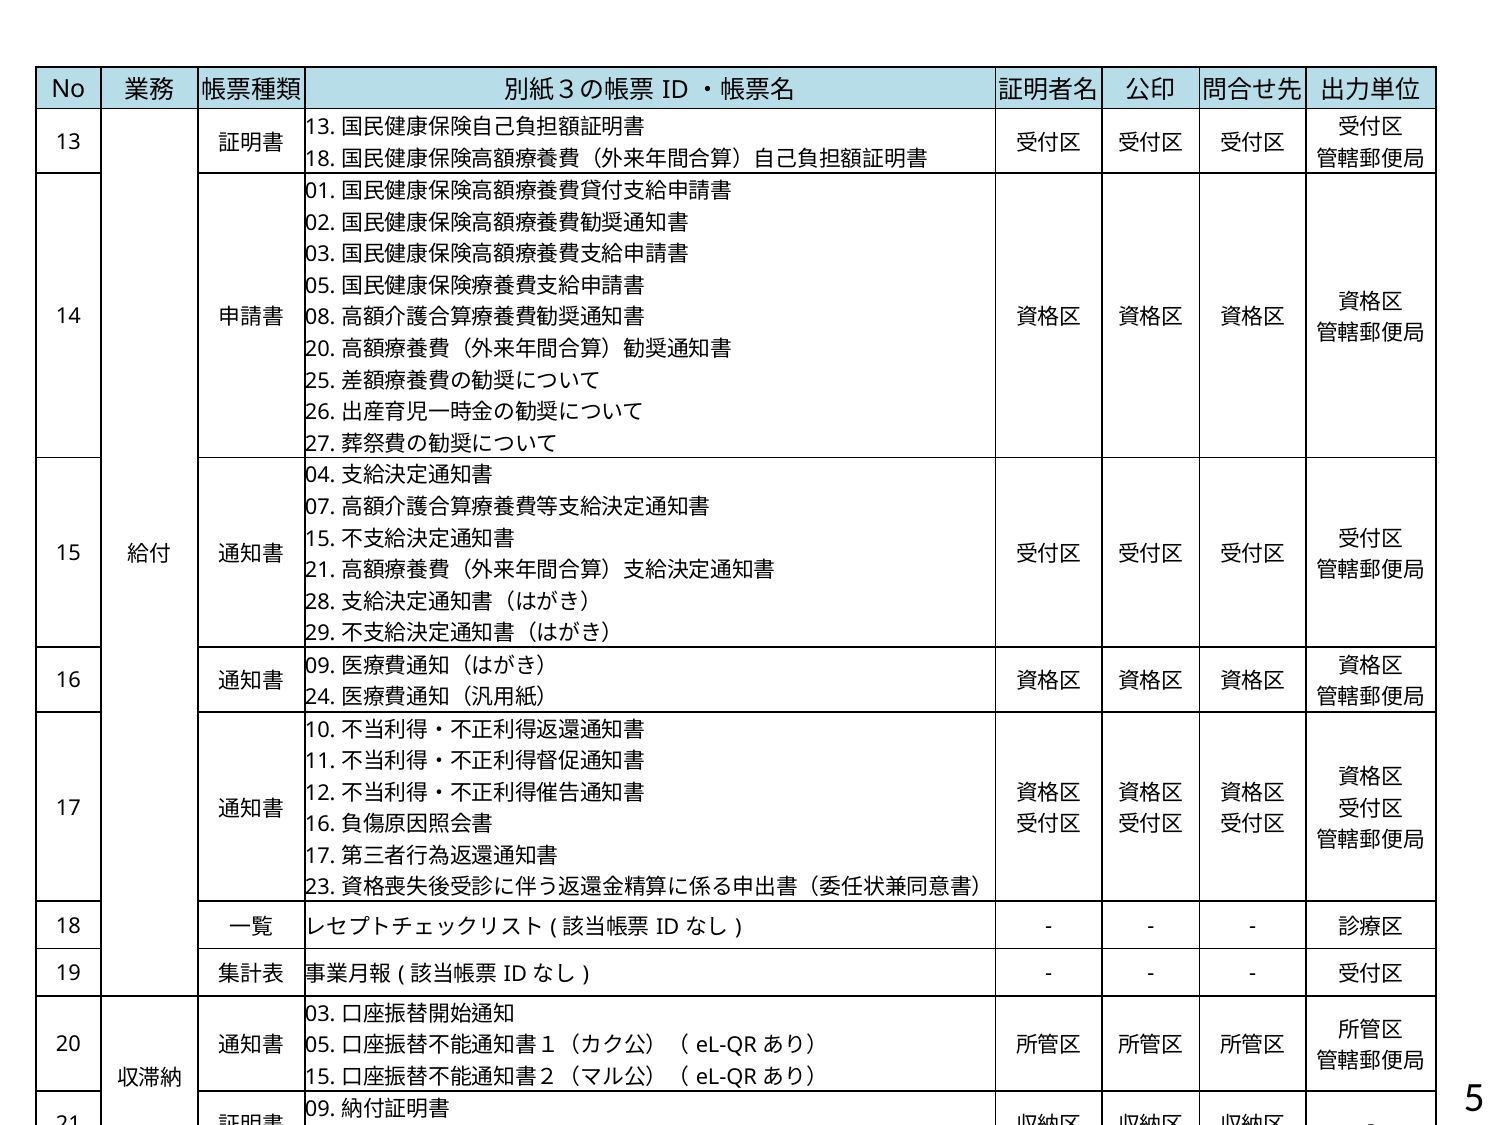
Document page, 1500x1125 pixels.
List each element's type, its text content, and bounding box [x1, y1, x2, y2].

table_cell 09.納付証明書 10.完納証明書 [306, 1092, 995, 1125]
table_cell - [1103, 949, 1199, 995]
table_cell - [1200, 902, 1305, 948]
table_cell 10.不当利得・不正利得返還通知書 11.不当利得・不正利得督促通知書 12.不当利得・不正利得催告通知書 16.負傷原因照会書 17.第三者行為返還通知書 23.資格喪失後受診に伴う返還金精算に係る申出書（委任状兼同意書） [306, 713, 995, 900]
table_cell 収滞納 [102, 997, 197, 1125]
table_cell 19 [37, 949, 100, 995]
table_header 業務 [102, 68, 197, 108]
table_cell 受付区 [996, 109, 1101, 172]
slide_number 4 [1437, 1065, 1500, 1125]
table_cell - [996, 902, 1101, 948]
table_cell 受付区 管轄郵便局 [1307, 458, 1435, 646]
table_cell 受付区 [1200, 109, 1305, 172]
table_cell 受付区 管轄郵便局 [1307, 109, 1435, 172]
table_cell 03.口座振替開始通知 05.口座振替不能通知書１（カク公）（eL-QRあり） 15.口座振替不能通知書２（マル公）（eL-QRあり） [306, 997, 995, 1090]
table_cell - [996, 949, 1101, 995]
table_cell 給付 [102, 109, 197, 995]
table_cell 収納区 [996, 1092, 1101, 1125]
table_cell 資格区 受付区 [996, 713, 1101, 900]
table_cell 資格区 [996, 174, 1101, 457]
table_header 帳票種類 [199, 68, 304, 108]
table_cell 集計表 [199, 949, 304, 995]
table_cell - [1200, 949, 1305, 995]
table_header No [37, 68, 100, 108]
table_header 出力単位 [1307, 68, 1435, 108]
table_cell 通知書 [199, 458, 304, 646]
table_cell 17 [37, 713, 100, 900]
table_cell 証明書 [199, 1092, 304, 1125]
table_cell 受付区 [1200, 458, 1305, 646]
table_cell 一覧 [199, 902, 304, 948]
table_cell 資格区 受付区 [1200, 713, 1305, 900]
table_cell 資格区 [1103, 648, 1199, 711]
table_cell 通知書 [199, 997, 304, 1090]
table_header 公印 [1103, 68, 1199, 108]
table_header 証明者名 [996, 68, 1101, 108]
table_cell 所管区 管轄郵便局 [1307, 997, 1435, 1090]
table_cell - [1307, 1092, 1435, 1125]
table_cell 事業月報(該当帳票IDなし) [306, 949, 995, 995]
table_cell 申請書 [199, 174, 304, 457]
table_cell 所管区 [1103, 997, 1199, 1090]
table_cell 資格区 受付区 [1103, 713, 1199, 900]
table_cell 14 [37, 174, 100, 457]
table_cell 13 [37, 109, 100, 172]
table_cell 04.支給決定通知書 07.高額介護合算療養費等支給決定通知書 15.不支給決定通知書 21.高額療養費（外来年間合算）支給決定通知書 28.支給決定通知書（はがき） 29.不支給決定通知書（はがき） [306, 458, 995, 646]
table_cell 資格区 [1200, 174, 1305, 457]
table_cell 資格区 受付区 管轄郵便局 [1307, 713, 1435, 900]
table_cell 資格区 管轄郵便局 [1307, 174, 1435, 457]
table_cell 通知書 [199, 648, 304, 711]
table_cell 収納区 [1103, 1092, 1199, 1125]
table_cell レセプトチェックリスト(該当帳票IDなし) [306, 902, 995, 948]
table_cell 所管区 [996, 997, 1101, 1090]
table_cell 資格区 [996, 648, 1101, 711]
table_cell 診療区 [1307, 902, 1435, 948]
table_cell 通知書 [199, 713, 304, 900]
table_cell 18 [37, 902, 100, 948]
table_cell 受付区 [1103, 109, 1199, 172]
table_cell 所管区 [1200, 997, 1305, 1090]
table_cell 受付区 [996, 458, 1101, 646]
table_cell 13.国民健康保険自己負担額証明書 18.国民健康保険高額療養費（外来年間合算）自己負担額証明書 [306, 109, 995, 172]
table_header 別紙３の帳票ID・帳票名 [306, 68, 995, 108]
table_cell 受付区 [1307, 949, 1435, 995]
table_cell 証明書 [199, 109, 304, 172]
table_cell 15 [37, 458, 100, 646]
table_cell 資格区 [1200, 648, 1305, 711]
table_header 問合せ先 [1200, 68, 1305, 108]
table_cell 09.医療費通知（はがき） 24.医療費通知（汎用紙） [306, 648, 995, 711]
table_cell - [1103, 902, 1199, 948]
table_cell 21 [37, 1092, 100, 1125]
table_cell 資格区 管轄郵便局 [1307, 648, 1435, 711]
table_cell 資格区 [1103, 174, 1199, 457]
table_cell 受付区 [1103, 458, 1199, 646]
table_cell 16 [37, 648, 100, 711]
table_cell 20 [37, 997, 100, 1090]
table_cell 収納区 [1200, 1092, 1305, 1125]
table_cell 01.国民健康保険高額療養費貸付支給申請書 02.国民健康保険高額療養費勧奨通知書 03.国民健康保険高額療養費支給申請書 05.国民健康保険療養費支給申請書 08.高額介護合算療養費勧奨通知書 20.高額療養費（外来年間合算）勧奨通知書 25.差額療養費の勧奨について 26.出産育児一時金の勧奨について 27.葬祭費の勧奨について [306, 174, 995, 457]
